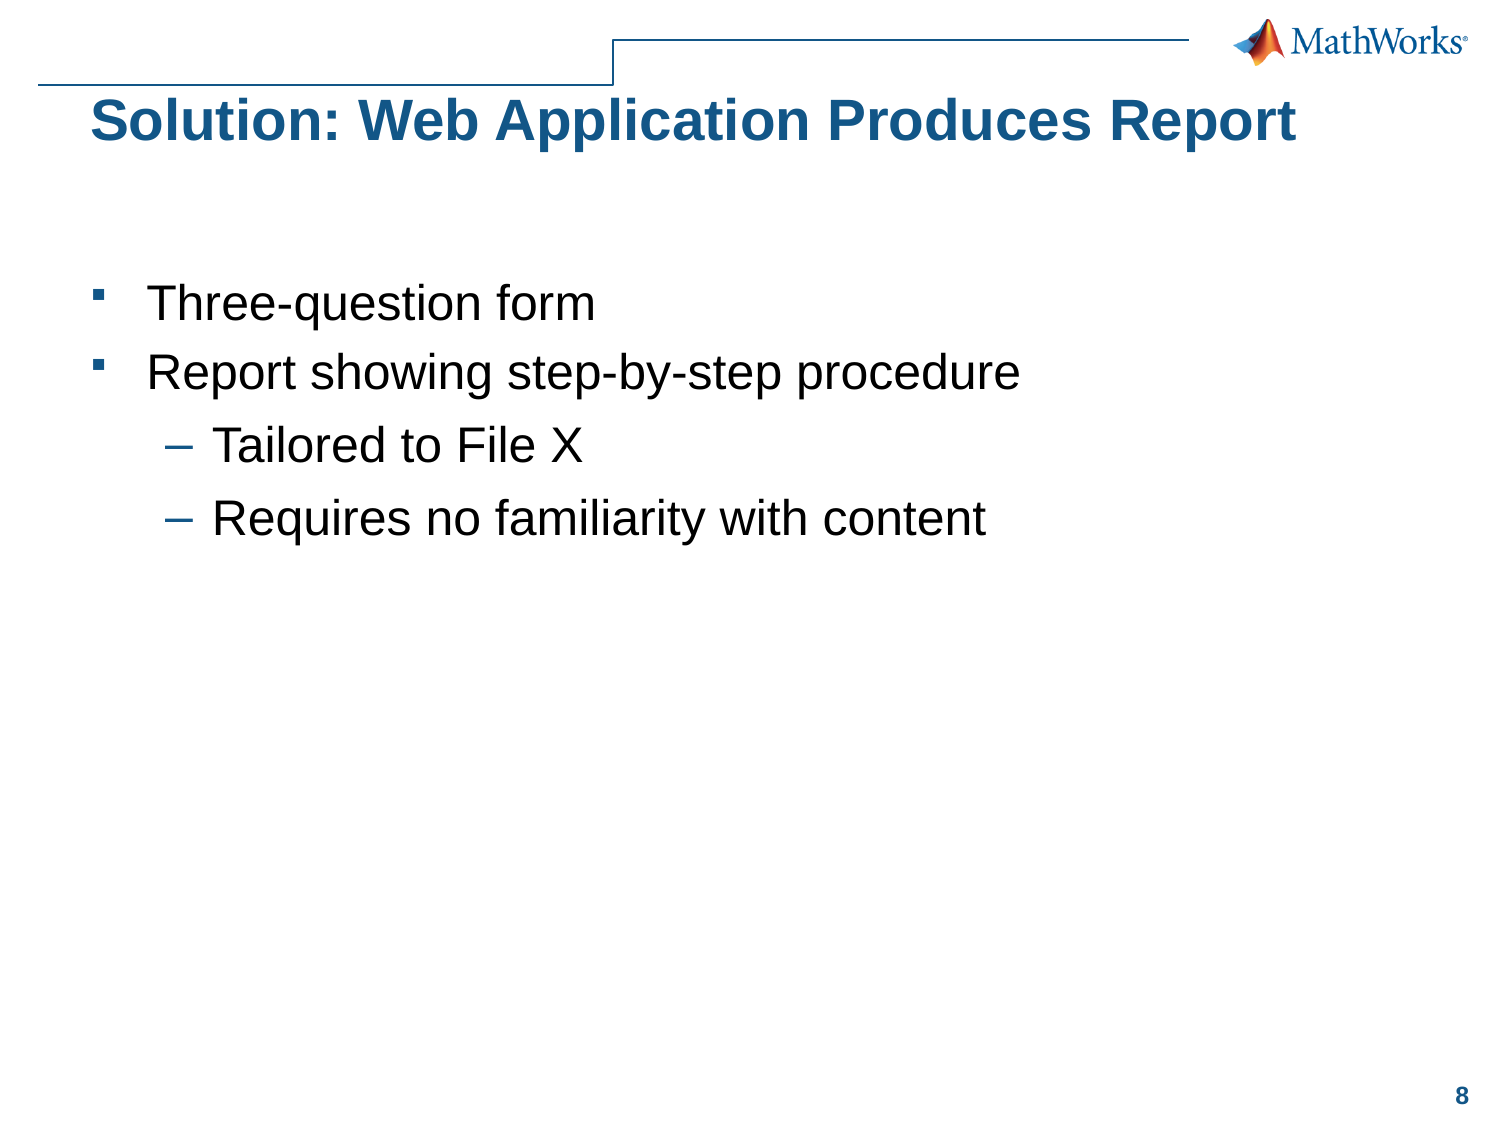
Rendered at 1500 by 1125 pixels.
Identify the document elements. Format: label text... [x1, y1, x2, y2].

title Solution: Web Application Produces Report [75, 75, 1400, 238]
picture [1226, 7, 1483, 78]
list Three-question form Report showing step-by-step procedure Tailored to File X Requires no familiarity with content [75, 262, 1400, 1025]
